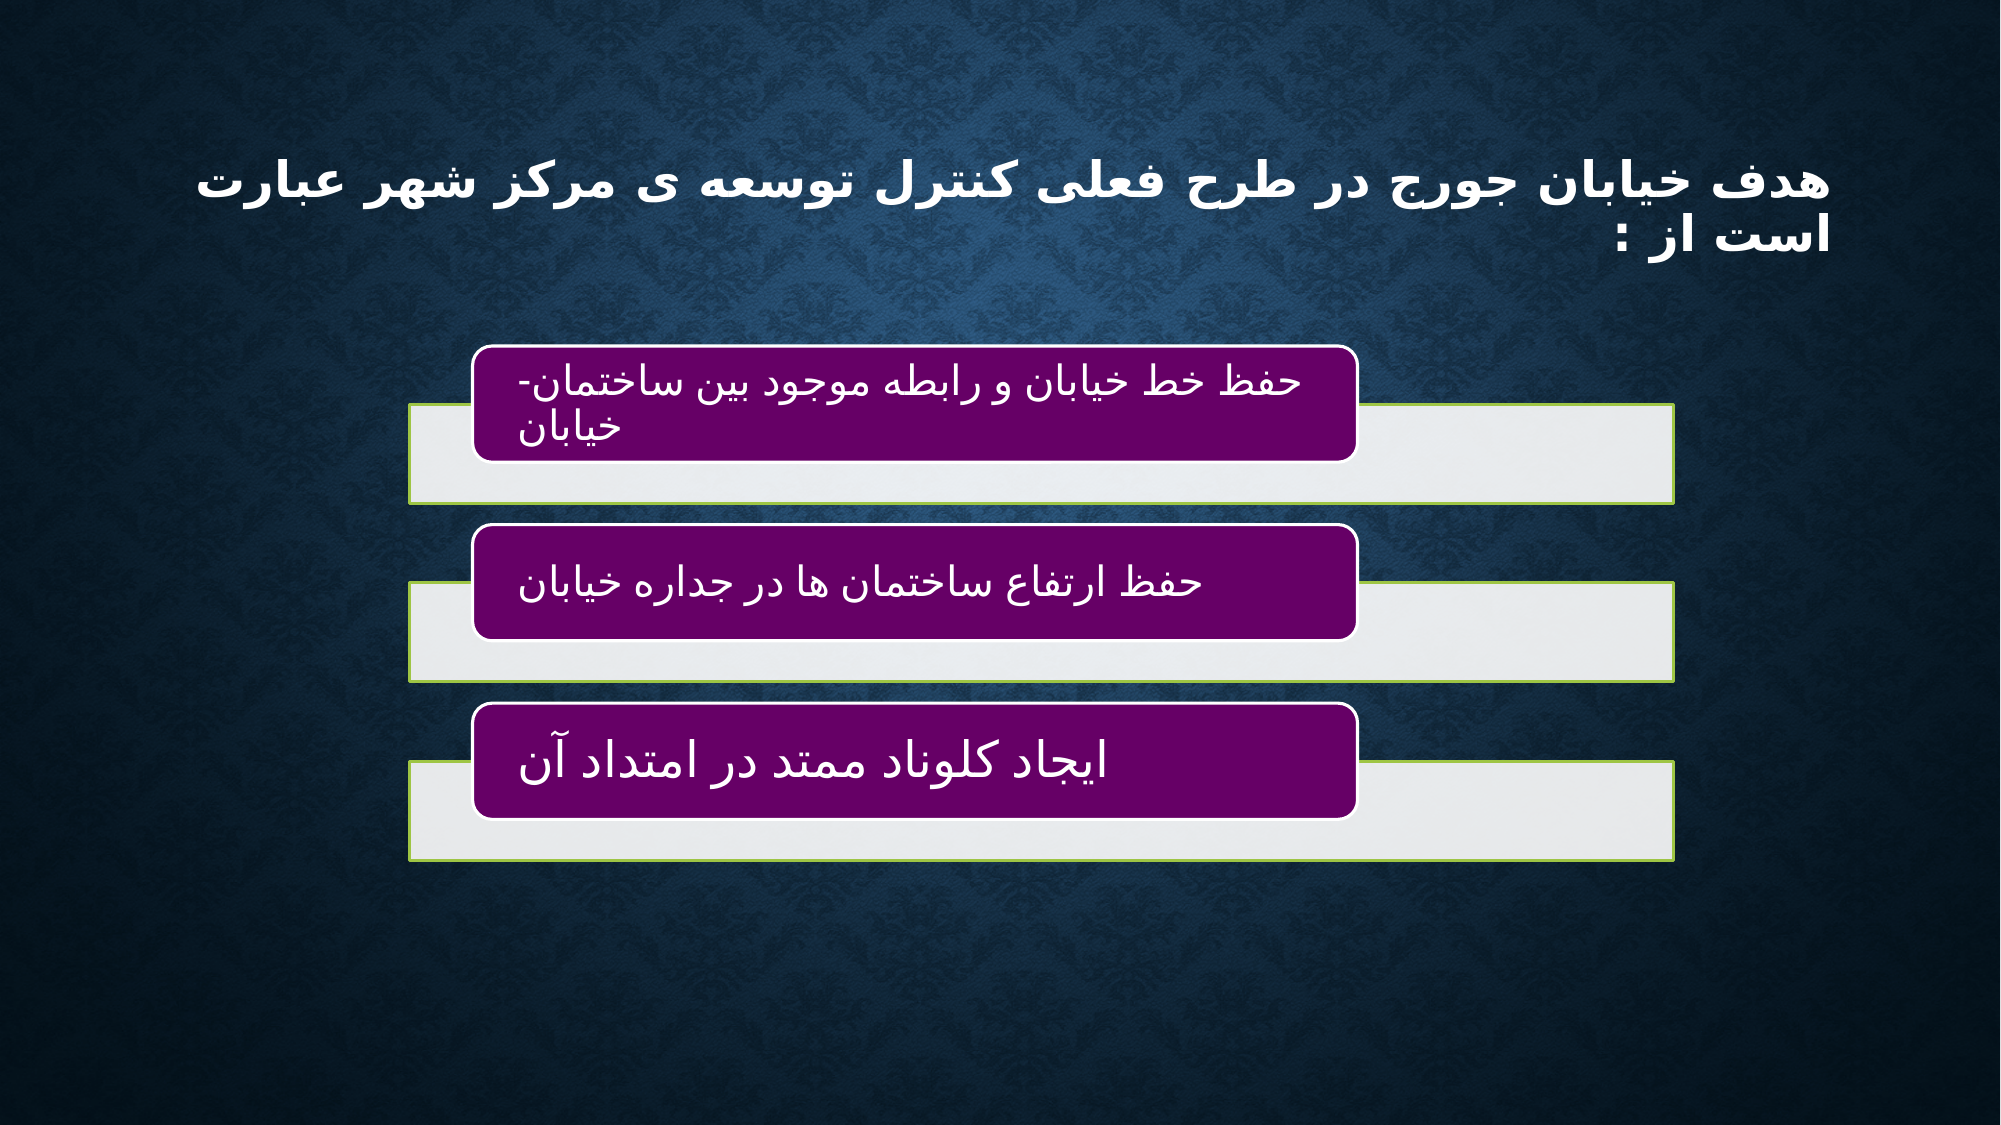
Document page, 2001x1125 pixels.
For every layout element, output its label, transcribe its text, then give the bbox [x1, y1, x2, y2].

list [408, 336, 1675, 871]
title هدف خیابان جورج در طرح فعلی کنترل توسعه ی مرکز شهر عبارت است از : [149, 99, 1849, 318]
